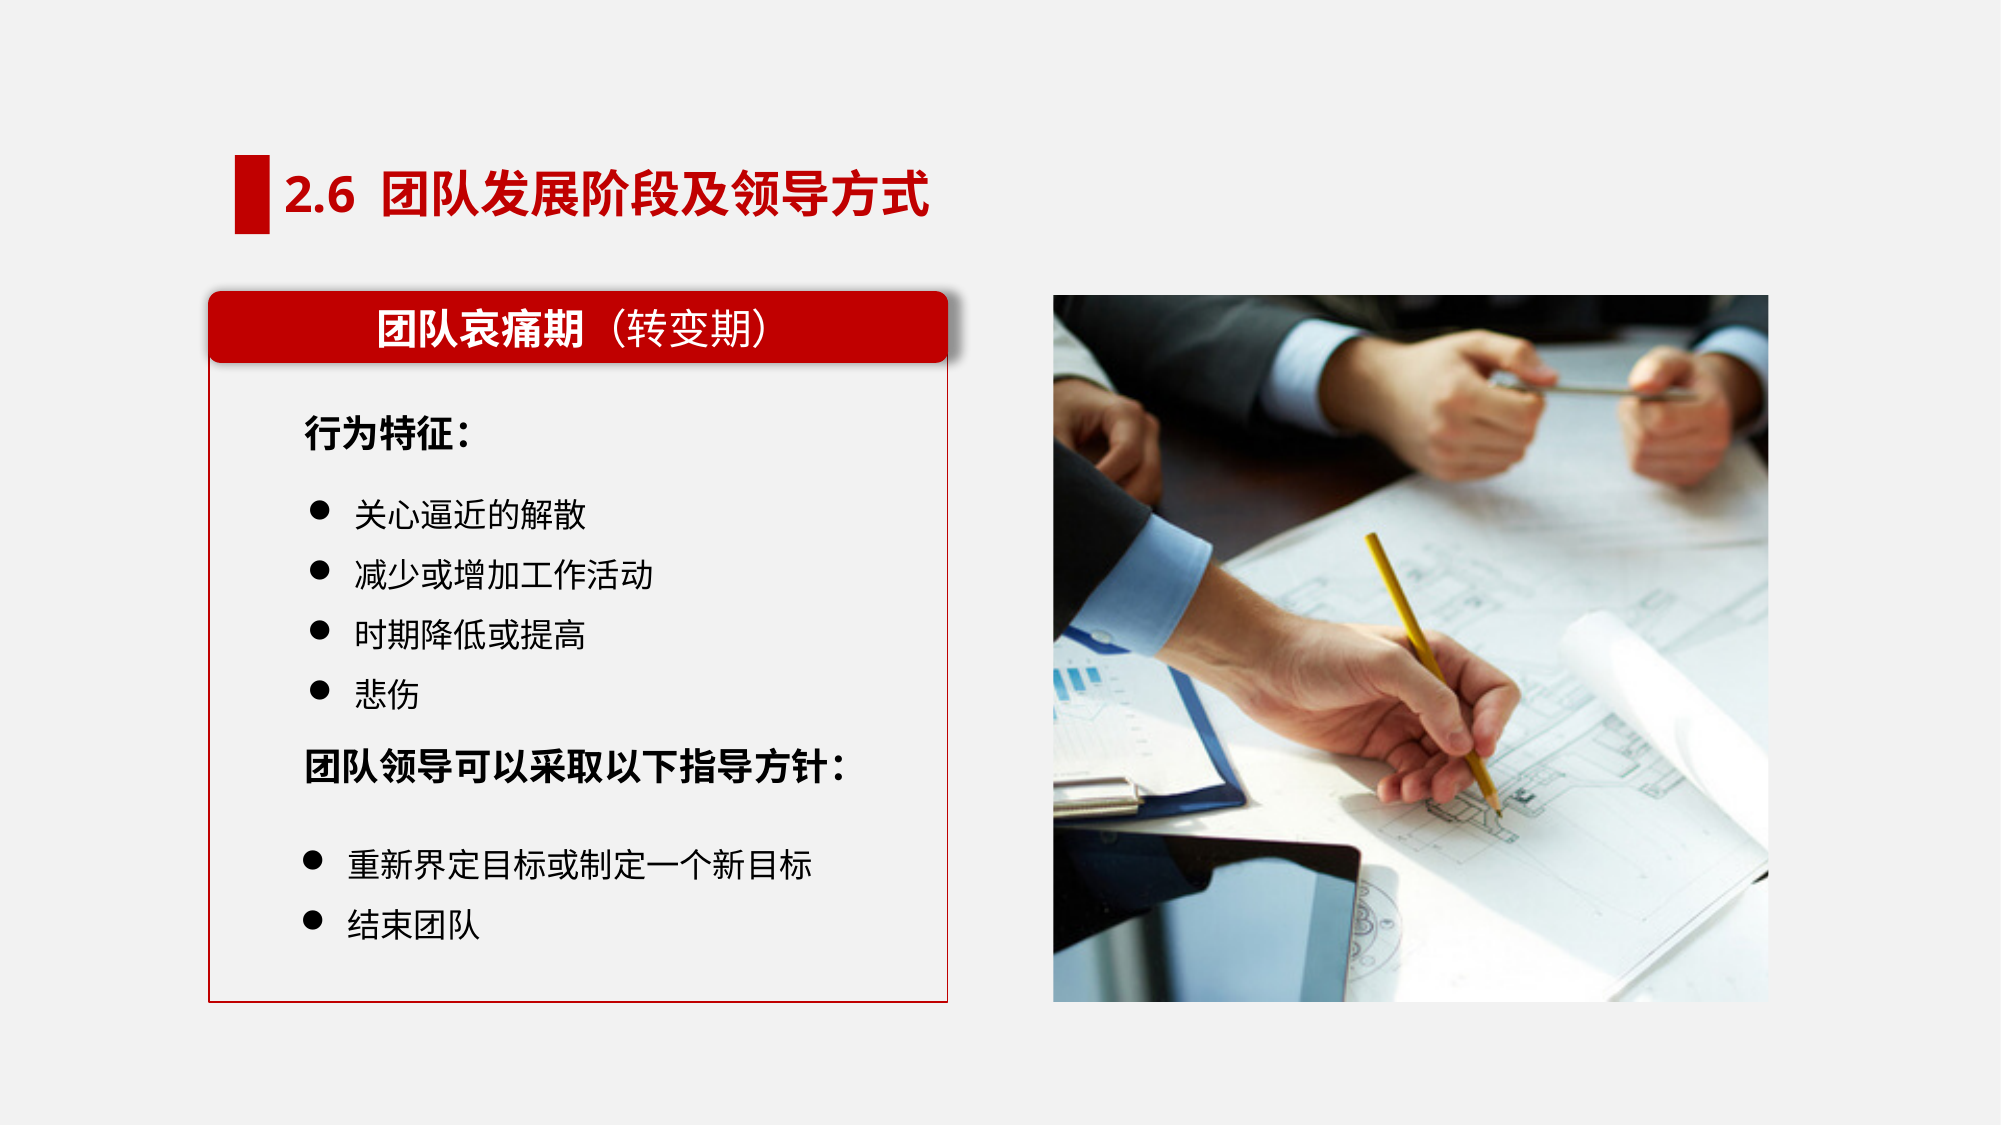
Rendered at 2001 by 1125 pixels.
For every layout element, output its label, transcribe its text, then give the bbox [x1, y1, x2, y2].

picture [1052, 295, 1769, 1003]
text_box 团队领导可以采取以下指导方针： [289, 735, 896, 796]
text_box [208, 365, 948, 1002]
text_box [234, 155, 270, 235]
text_box 行为特征： [289, 402, 509, 463]
text_box 团队哀痛期（转变期） [361, 295, 824, 361]
text_box 2.6 团队发展阶段及领导方式 [270, 155, 1038, 230]
text_box [208, 291, 948, 363]
text_box 重新界定目标或制定一个新目标 结束团队 [285, 817, 948, 952]
text_box 关心逼近的解散 减少或增加工作活动 时期降低或提高 悲伤 [292, 467, 955, 722]
